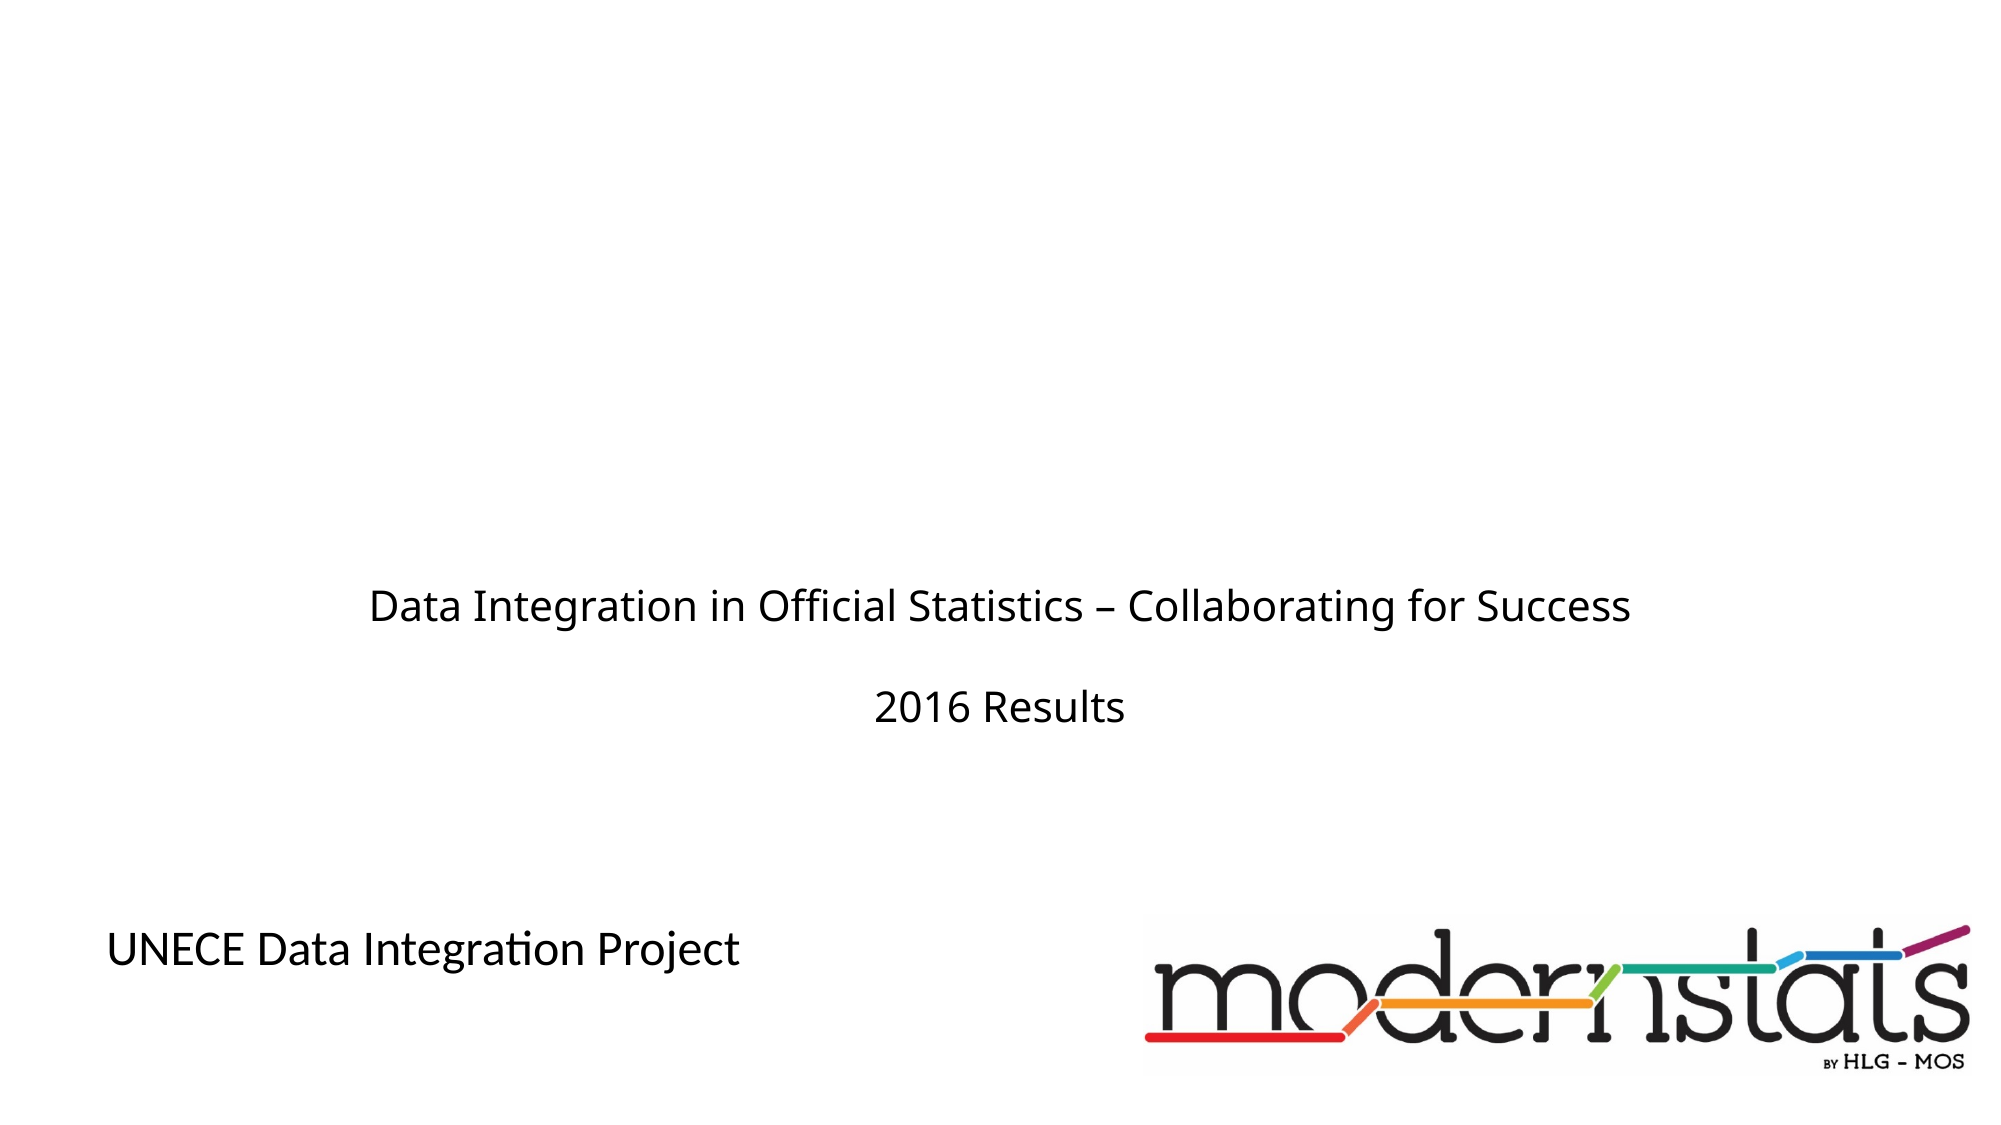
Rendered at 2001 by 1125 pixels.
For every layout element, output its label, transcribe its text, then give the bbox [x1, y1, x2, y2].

subtitle UNECE Data Integration Project [91, 914, 992, 1053]
title Data Integration in Official Statistics – Collaborating for Success 2016 Results [0, 465, 2000, 739]
picture [1143, 914, 1972, 1076]
